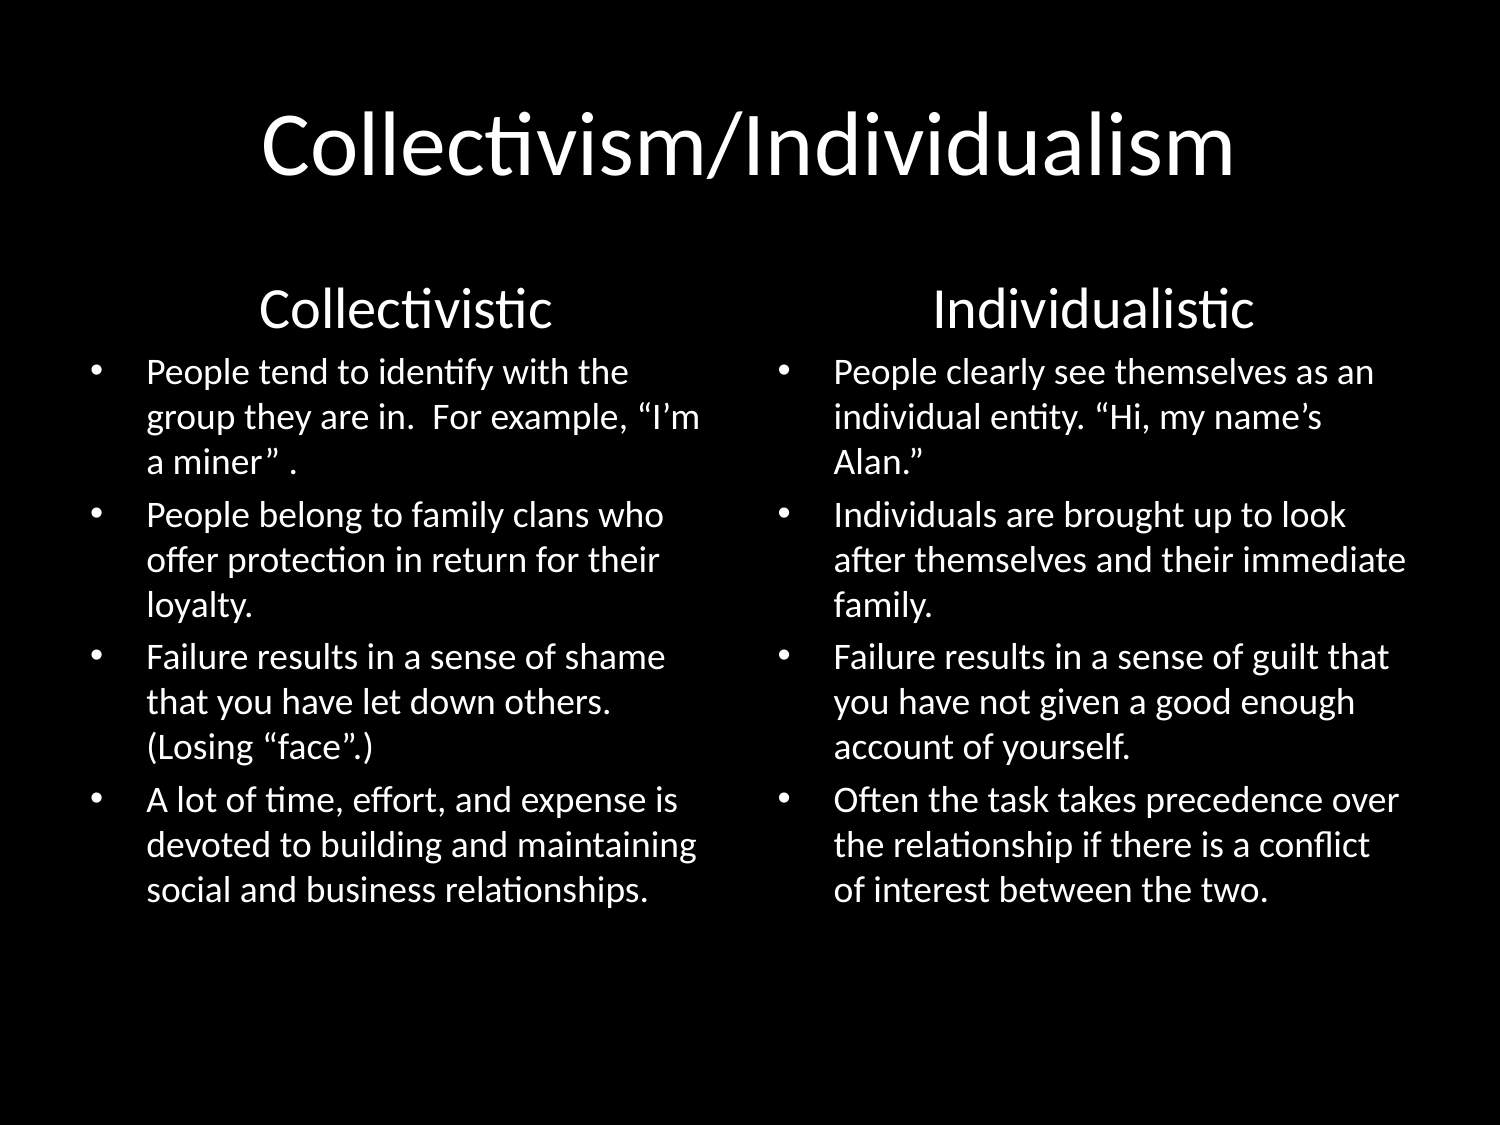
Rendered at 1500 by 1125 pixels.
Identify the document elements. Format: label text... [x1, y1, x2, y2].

list Individualistic People clearly see themselves as an individual entity. “Hi, my name’s Alan.” Individuals are brought up to look after themselves and their immediate family. Failure results in a sense of guilt that you have not given a good enough account of yourself. Often the task takes precedence over the relationship if there is a conflict of interest between the two. [762, 262, 1425, 1005]
title Collectivism/Individualism [75, 45, 1425, 233]
list Collectivistic People tend to identify with the group they are in. For example, “I’m a miner” . People belong to family clans who offer protection in return for their loyalty. Failure results in a sense of shame that you have let down others. (Losing “face”.) A lot of time, effort, and expense is devoted to building and maintaining social and business relationships. [75, 262, 738, 1005]
